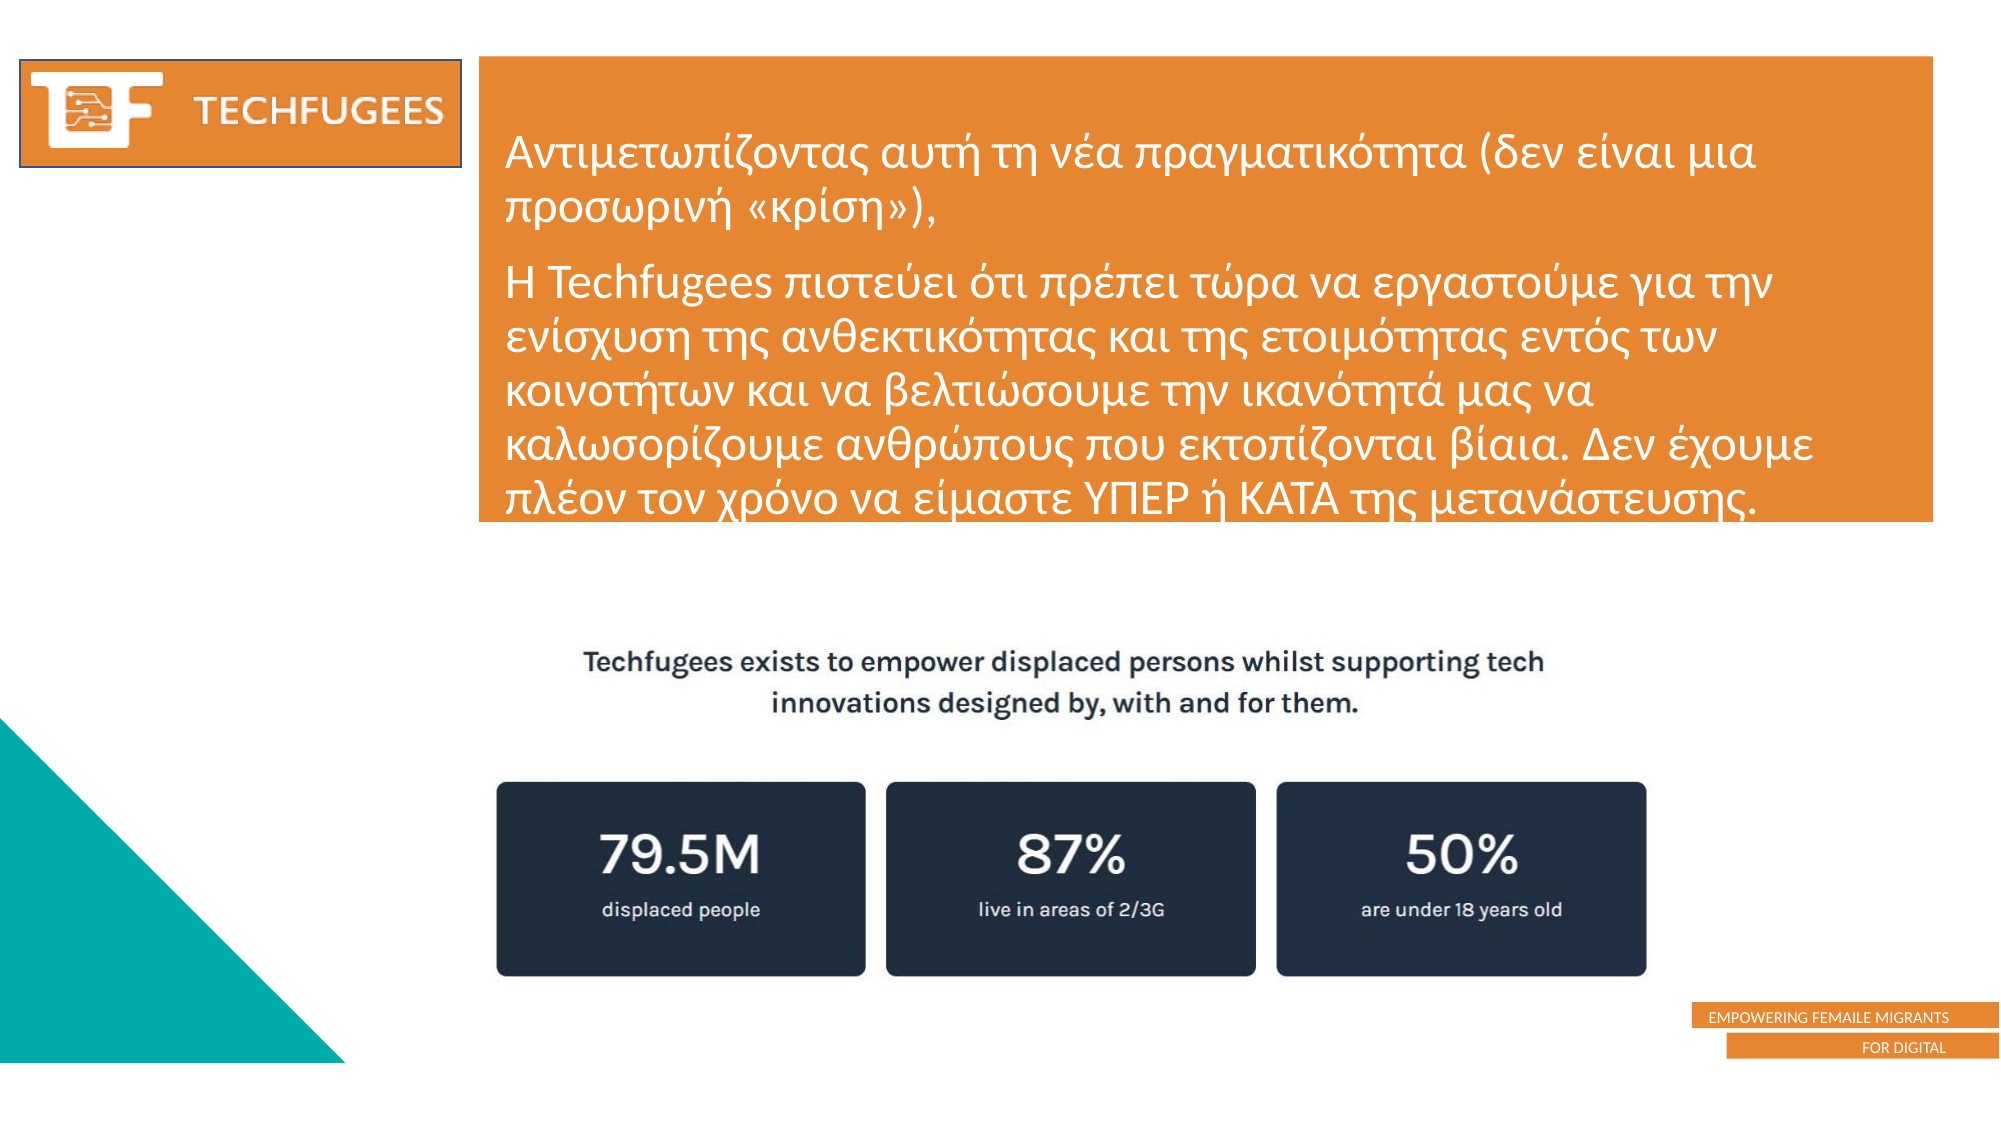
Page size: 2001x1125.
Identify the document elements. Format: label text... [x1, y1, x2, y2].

picture [490, 630, 1658, 983]
text_box Αντιμετωπίζοντας αυτή τη νέα πραγματικότητα (δεν είναι μια προσωρινή «κρίση»), Η Techfugees πιστεύει ότι πρέπει τώρα να εργαστούμε για την ενίσχυση της ανθεκτικότητας και της ετοιμότητας εντός των κοινοτήτων και να βελτιώσουμε την ικανότητά μας να καλωσορίζουμε ανθρώπους που εκτοπίζονται βίαια. Δεν έχουμε πλέον τον χρόνο να είμαστε ΥΠΕΡ ή ΚΑΤΑ της μετανάστευσης. [490, 118, 1936, 494]
text_box [20, 60, 461, 168]
picture [30, 72, 445, 148]
